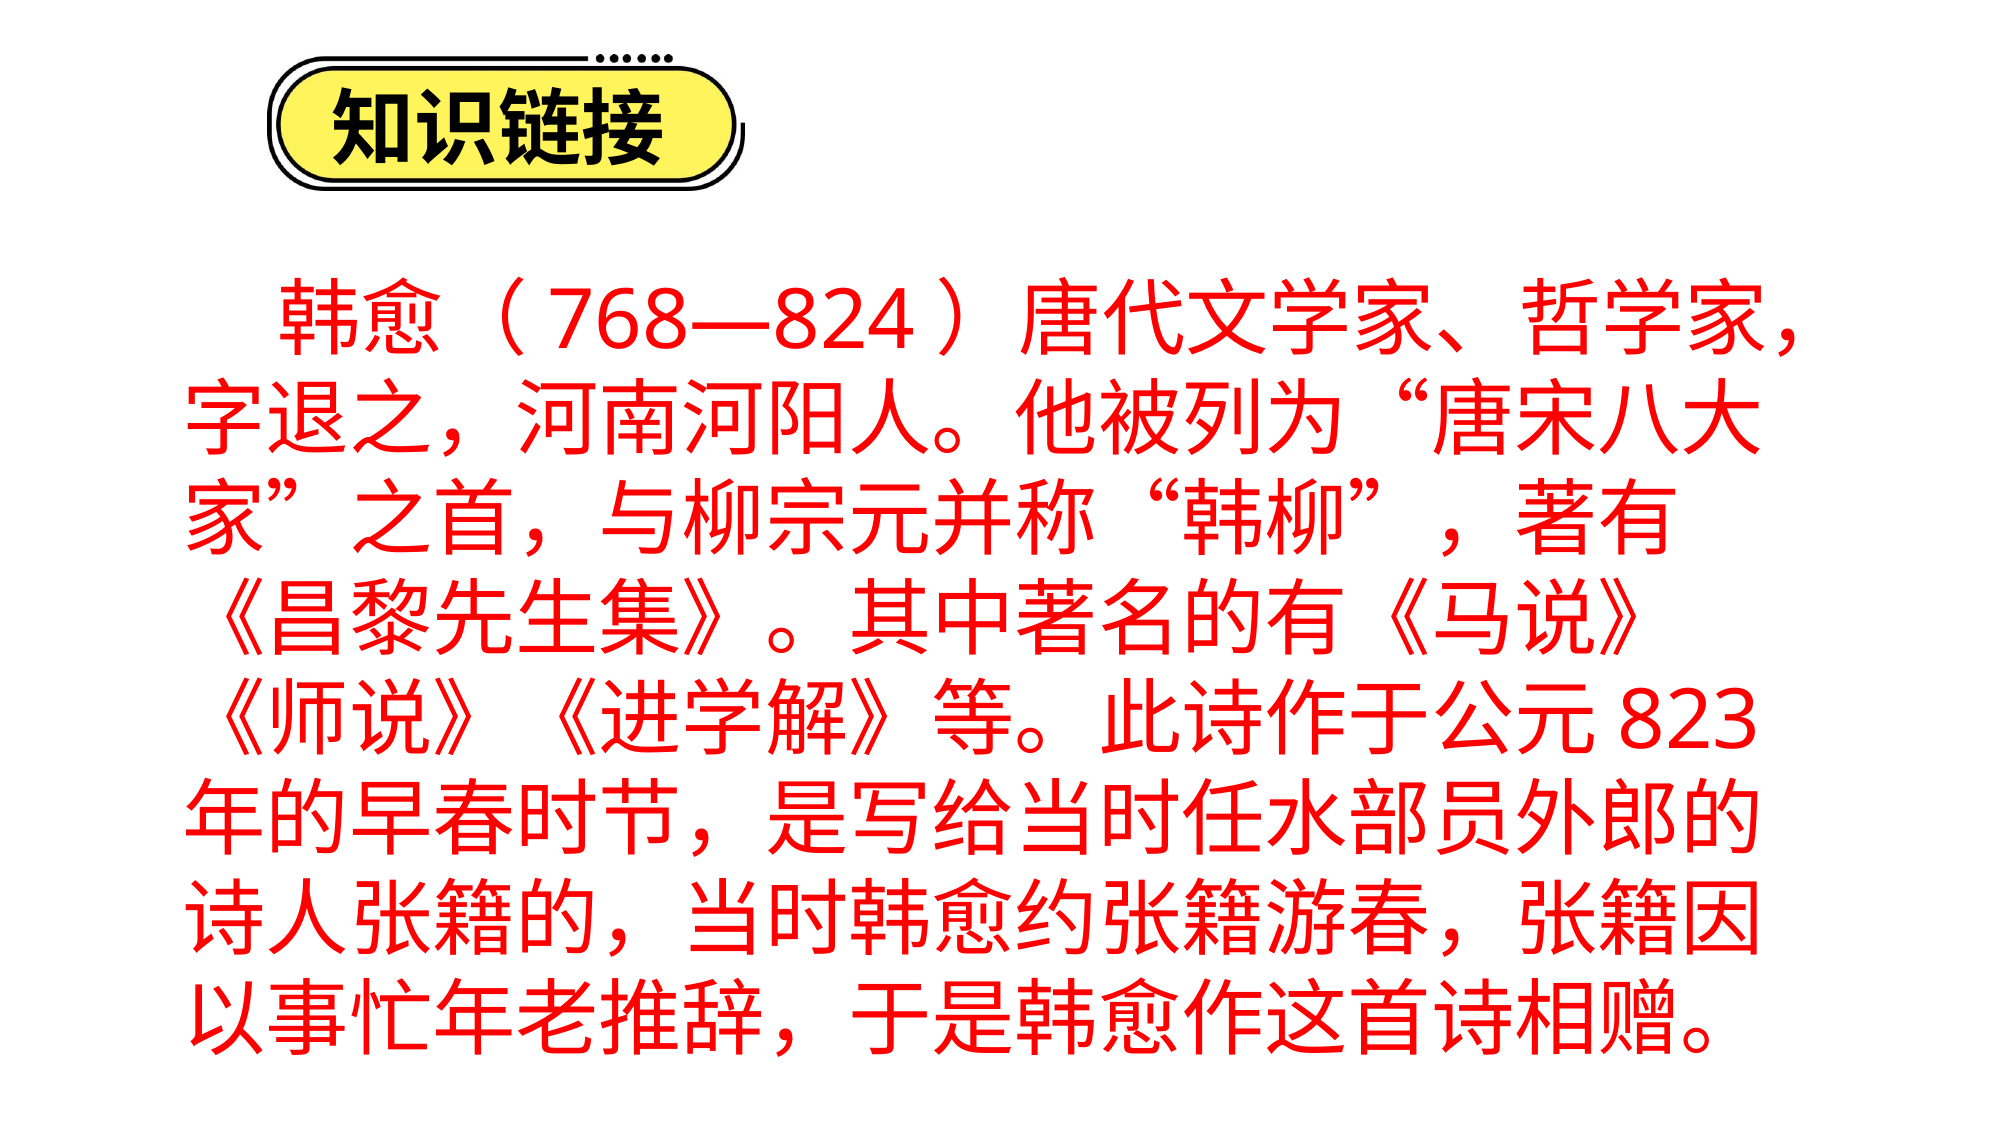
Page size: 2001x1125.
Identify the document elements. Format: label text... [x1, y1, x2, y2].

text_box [267, 54, 745, 191]
text_box 韩愈（768—824）唐代文学家、哲学家，字退之，河南河阳人。他被列为“唐宋八大家”之首，与柳宗元并称“韩柳”，著有《昌黎先生集》。其中著名的有《马说》《师说》《进学解》等。此诗作于公元823年的早春时节，是写给当时任水部员外郎的诗人张籍的，当时韩愈约张籍游春，张籍因以事忙年老推辞，于是韩愈作这首诗相赠。 [167, 257, 1846, 1073]
